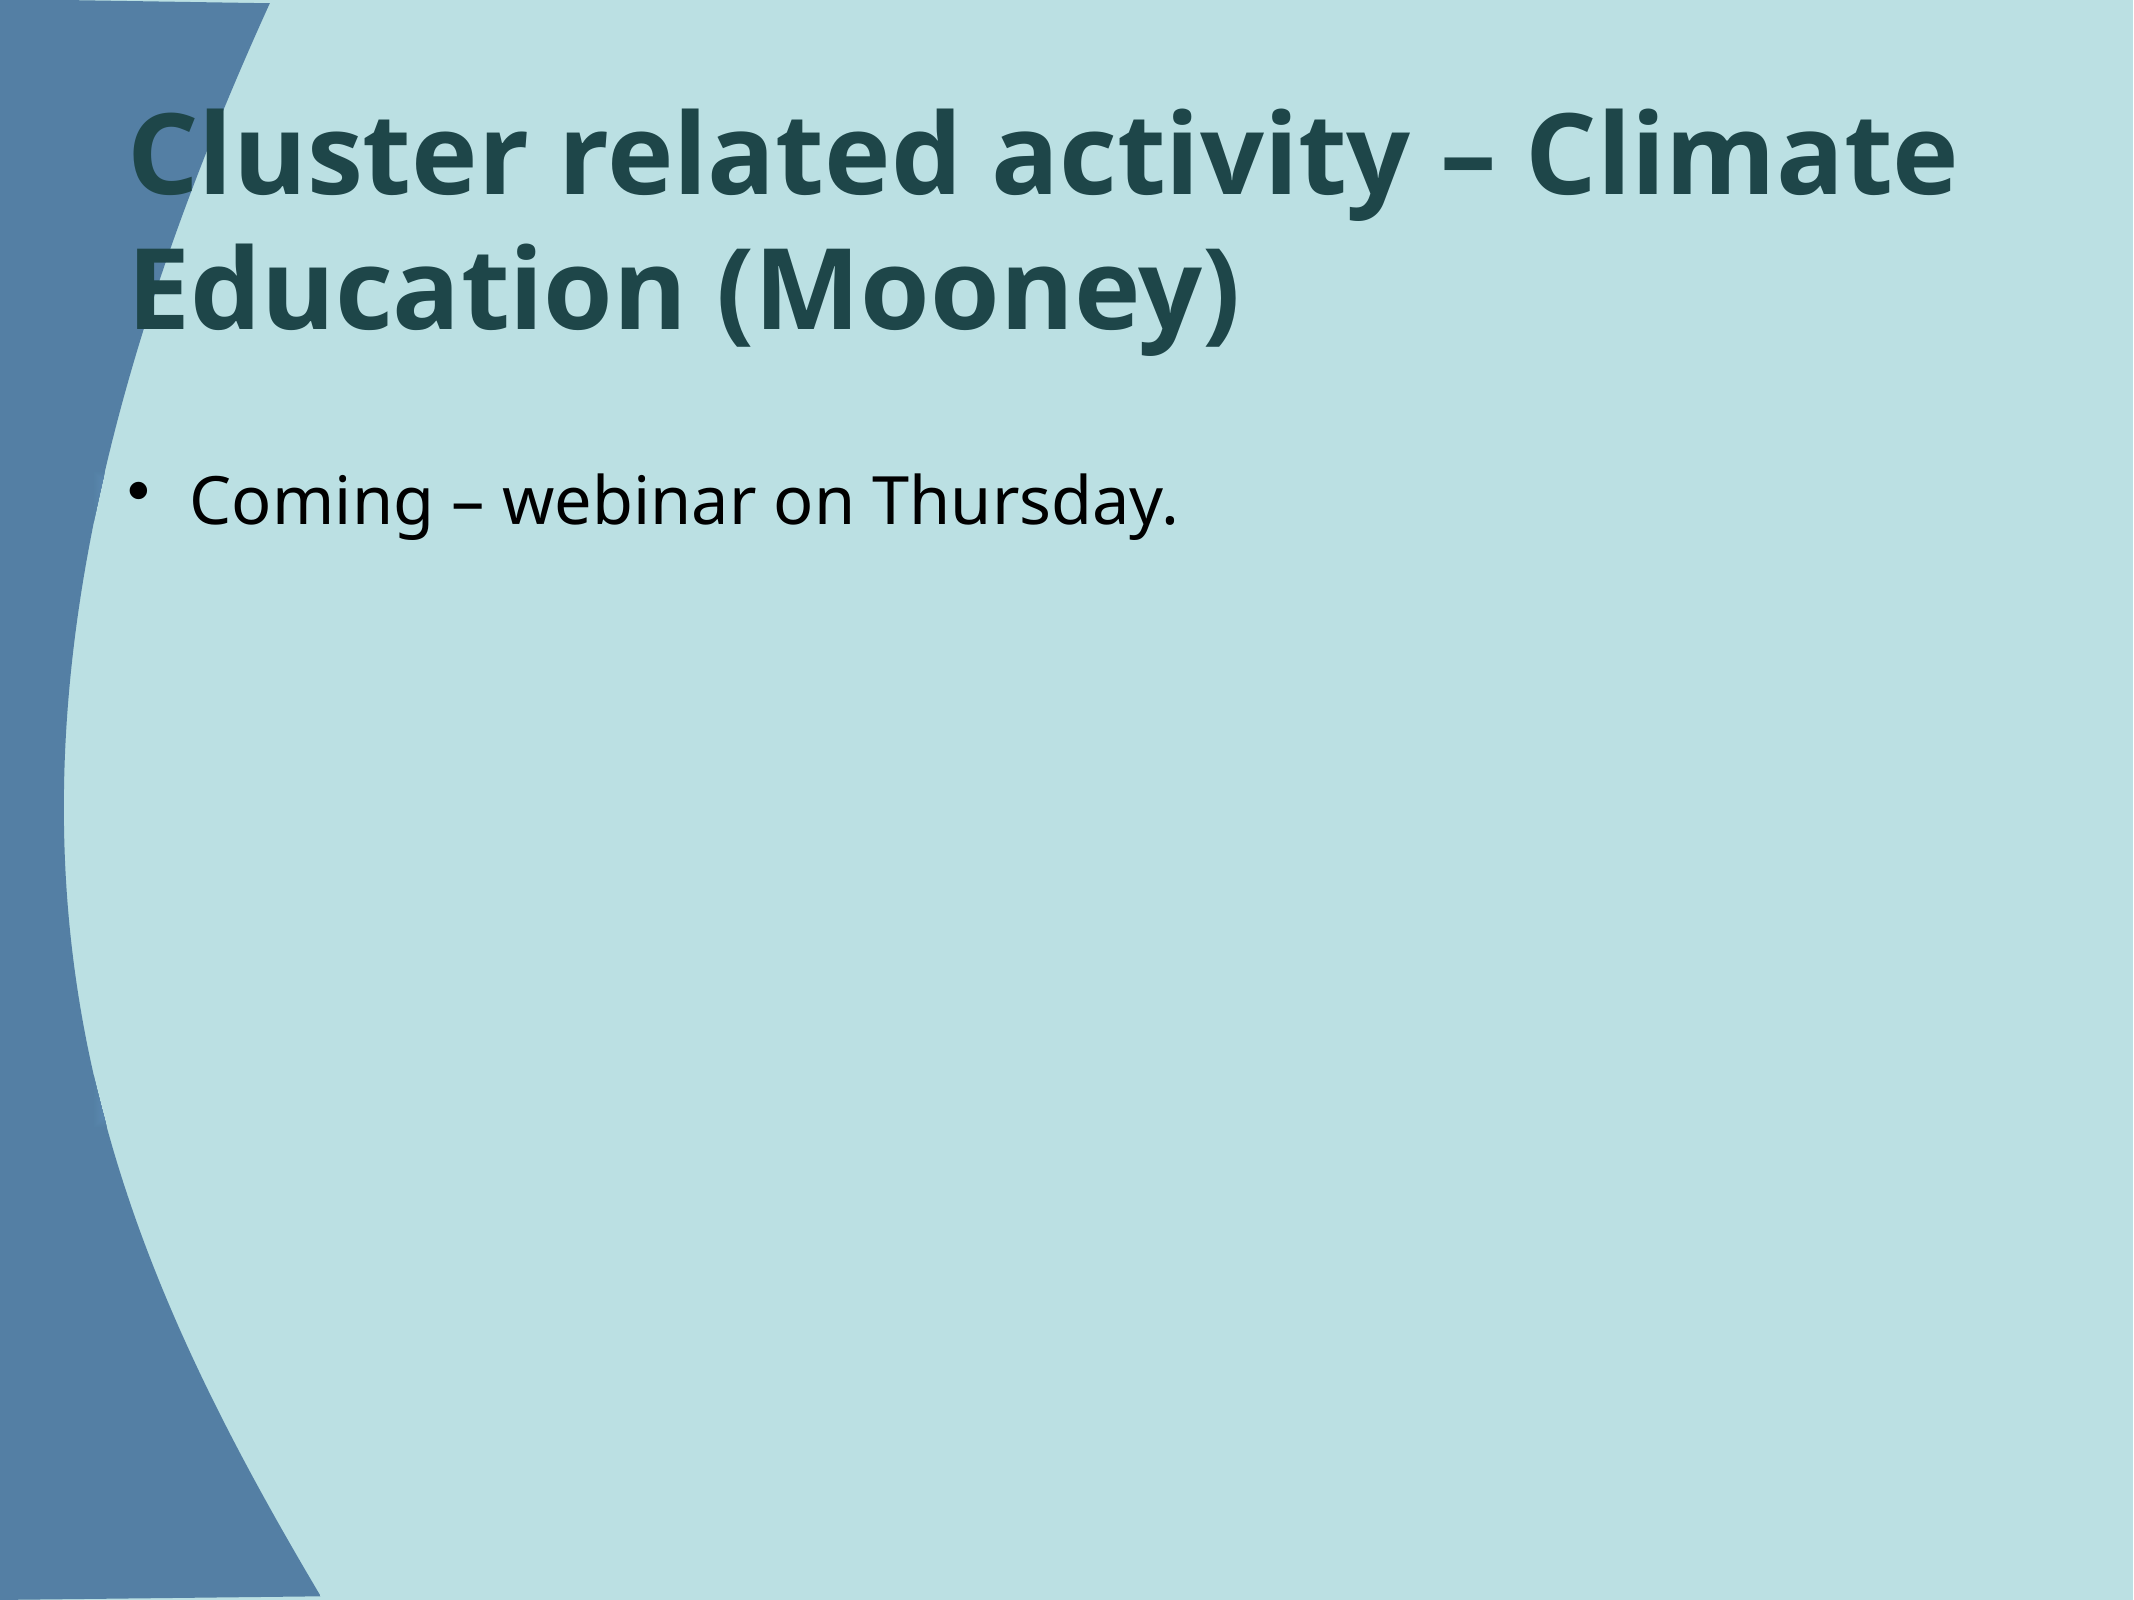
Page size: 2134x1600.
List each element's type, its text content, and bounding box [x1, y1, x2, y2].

text_box [0, 0, 321, 1600]
list Coming – webinar on Thursday. [106, 436, 2028, 1463]
title Cluster related activity – Climate Education (Mooney) [106, 63, 2028, 374]
